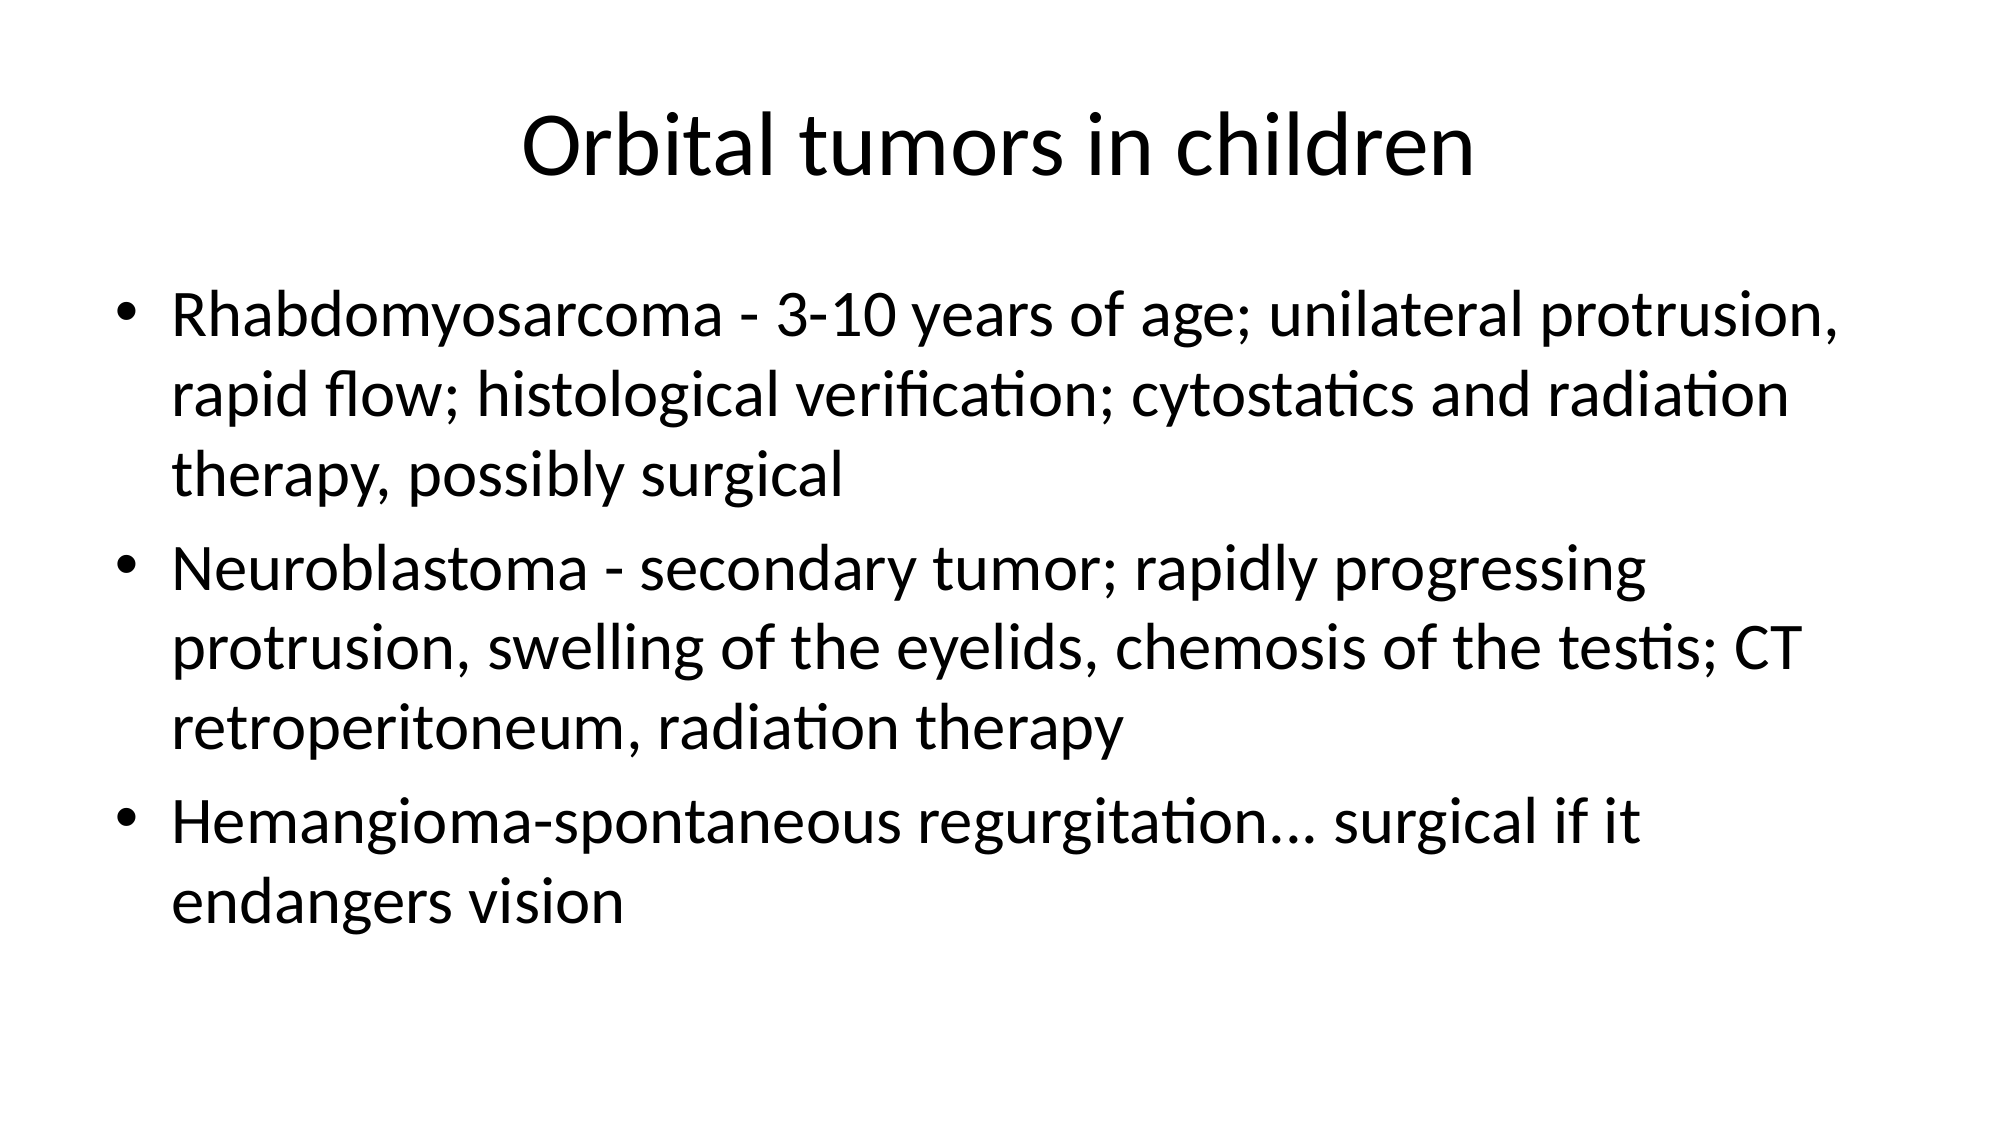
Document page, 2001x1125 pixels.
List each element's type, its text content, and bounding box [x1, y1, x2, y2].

list Rhabdomyosarcoma - 3-10 years of age; unilateral protrusion, rapid flow; histological verification; cytostatics and radiation therapy, possibly surgical Neuroblastoma - secondary tumor; rapidly progressing protrusion, swelling of the eyelids, chemosis of the testis; CT retroperitoneum, radiation therapy Hemangioma-spontaneous regurgitation... surgical if it endangers vision [99, 262, 1900, 1005]
title Orbital tumors in children [99, 45, 1900, 233]
